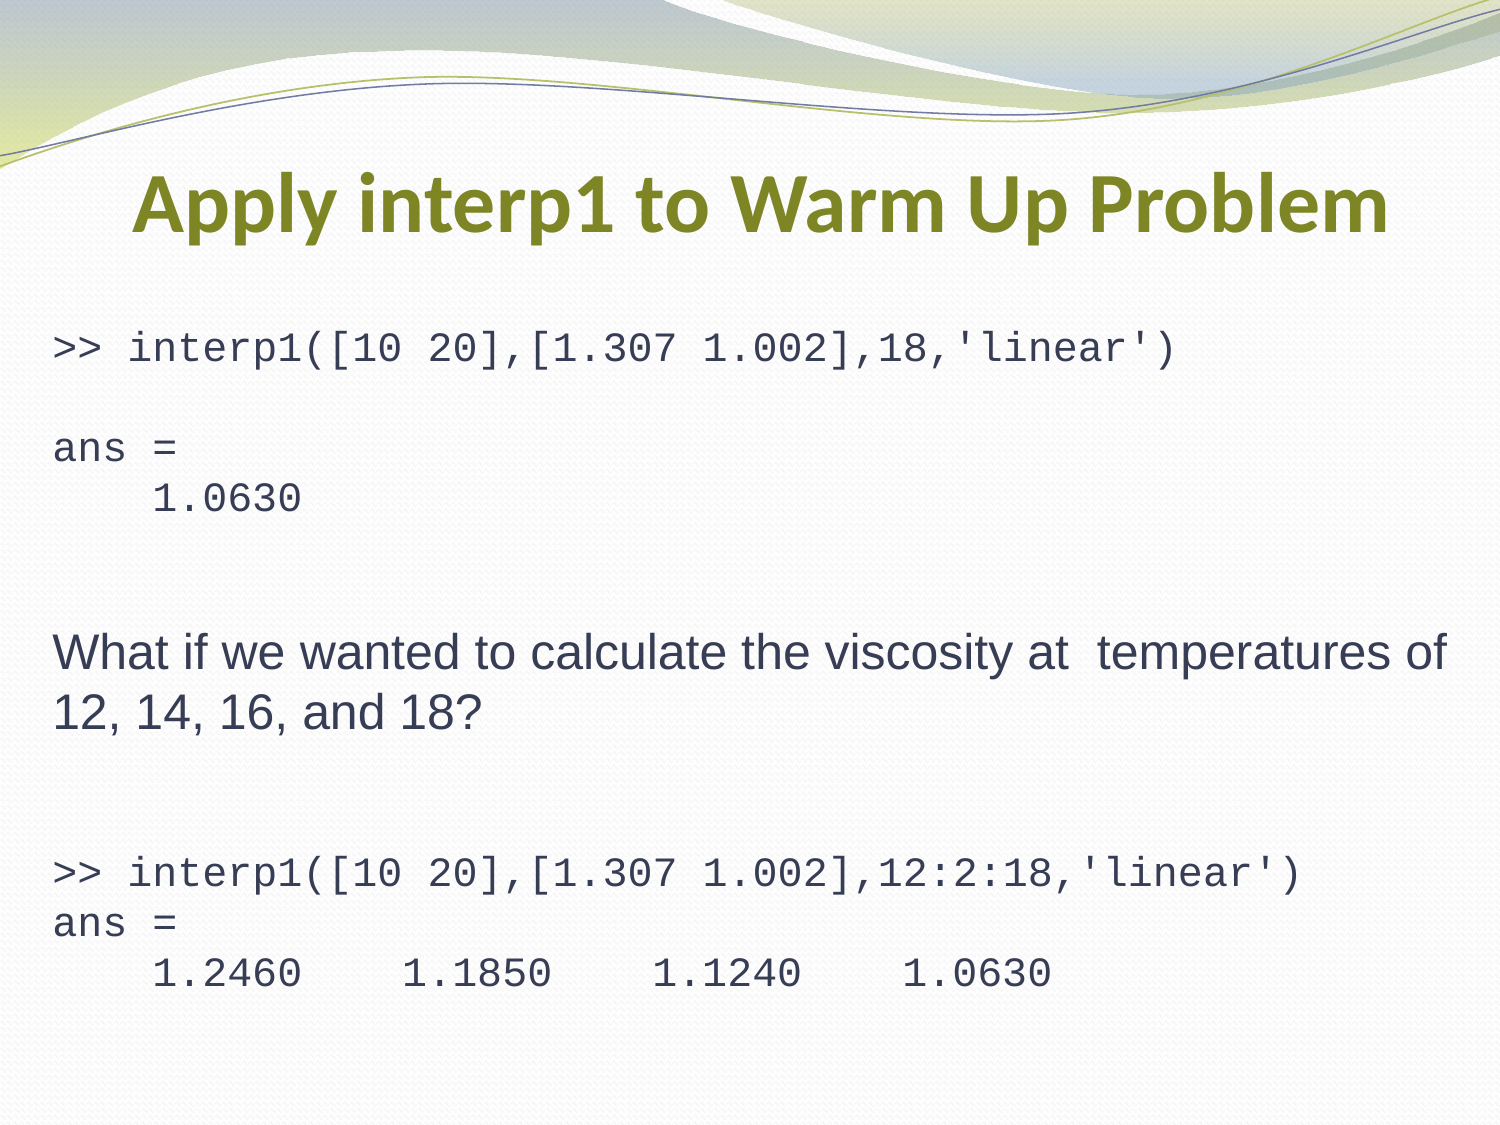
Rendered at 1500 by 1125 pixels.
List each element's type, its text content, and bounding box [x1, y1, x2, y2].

text_box >> interp1([10 20],[1.307 1.002],18,'linear') ans = 1.0630 What if we wanted to calculate the viscosity at temperatures of 12, 14, 16, and 18? [37, 312, 1500, 748]
title Apply interp1 to Warm Up Problem [37, 62, 1488, 250]
text_box >> interp1([10 20],[1.307 1.002],12:2:18,'linear') ans = 1.2460 1.1850 1.1240 1.0630 [37, 837, 1500, 1003]
